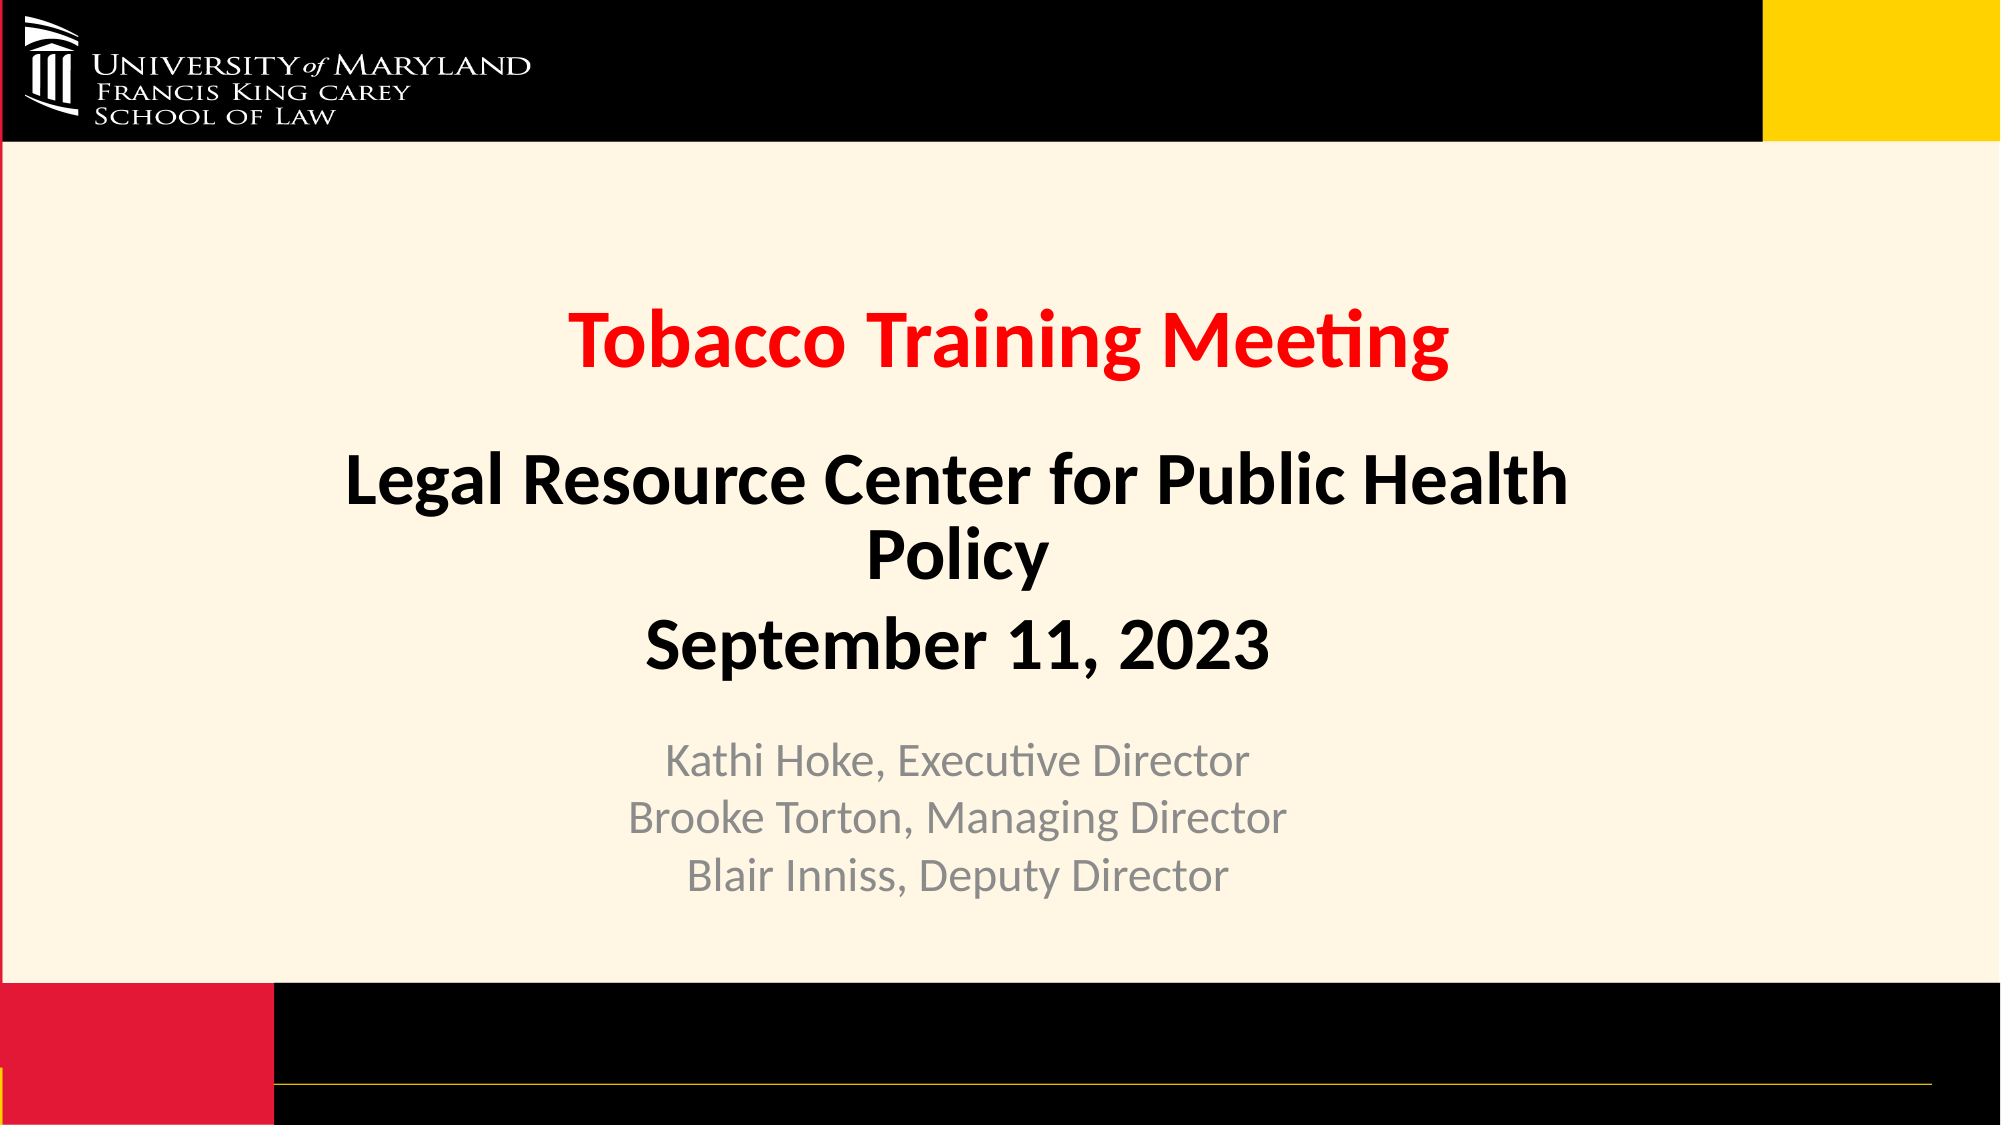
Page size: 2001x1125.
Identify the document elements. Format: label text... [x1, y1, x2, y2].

title Tobacco Training Meeting [150, 226, 1850, 468]
subtitle Legal Resource Center for Public Health Policy September 11, 2023 Kathi Hoke, Executive Director Brooke Torton, Managing Director Blair Inniss, Deputy Director [262, 404, 1654, 922]
picture [0, 0, 2001, 1125]
